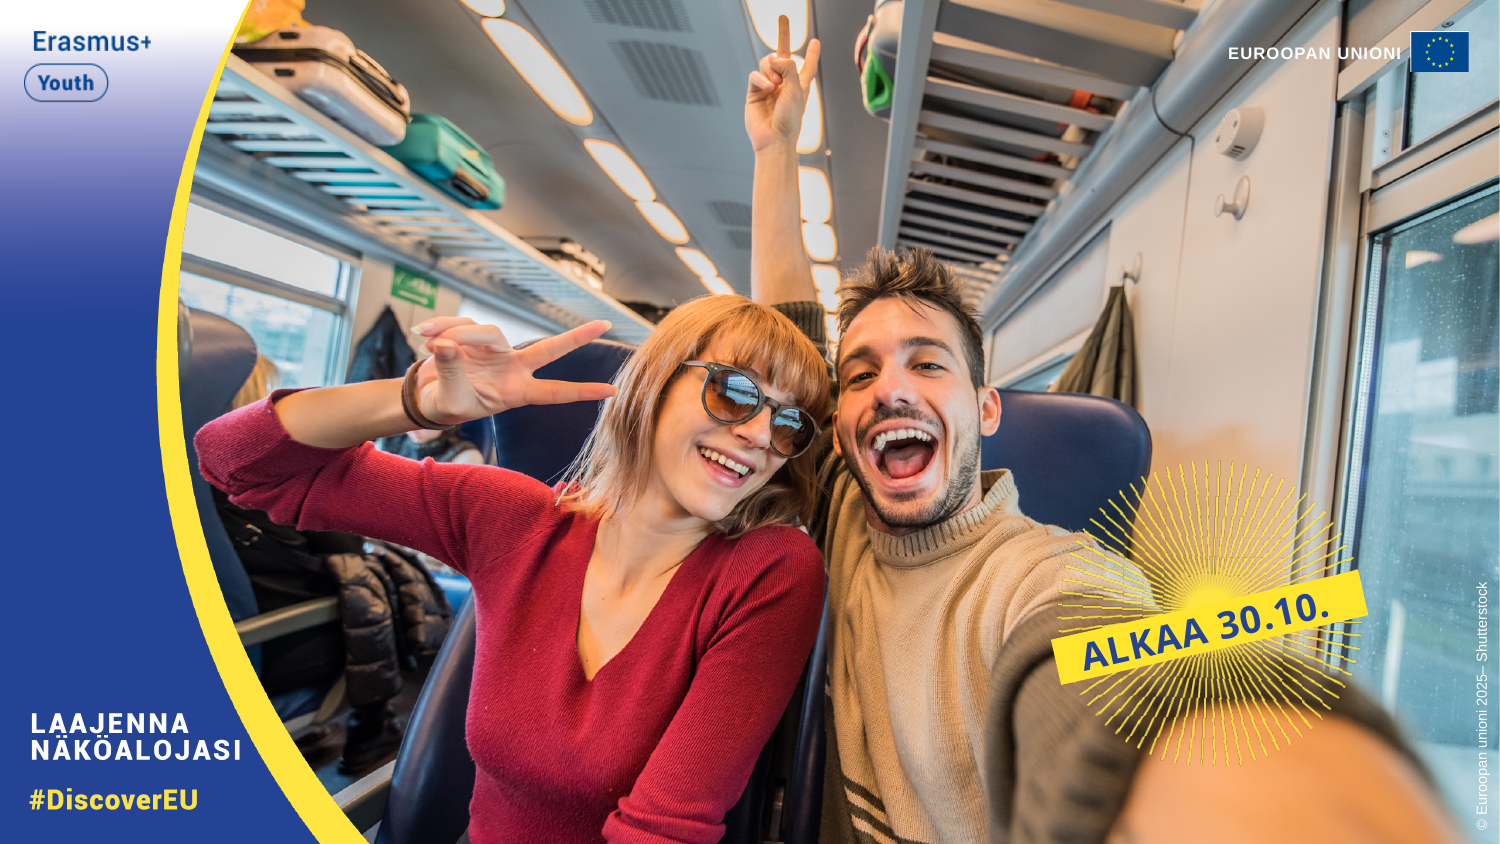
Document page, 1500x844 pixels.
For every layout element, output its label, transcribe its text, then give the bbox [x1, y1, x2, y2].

picture [0, 0, 1500, 844]
list alkaa 30.10. [1050, 569, 1369, 685]
